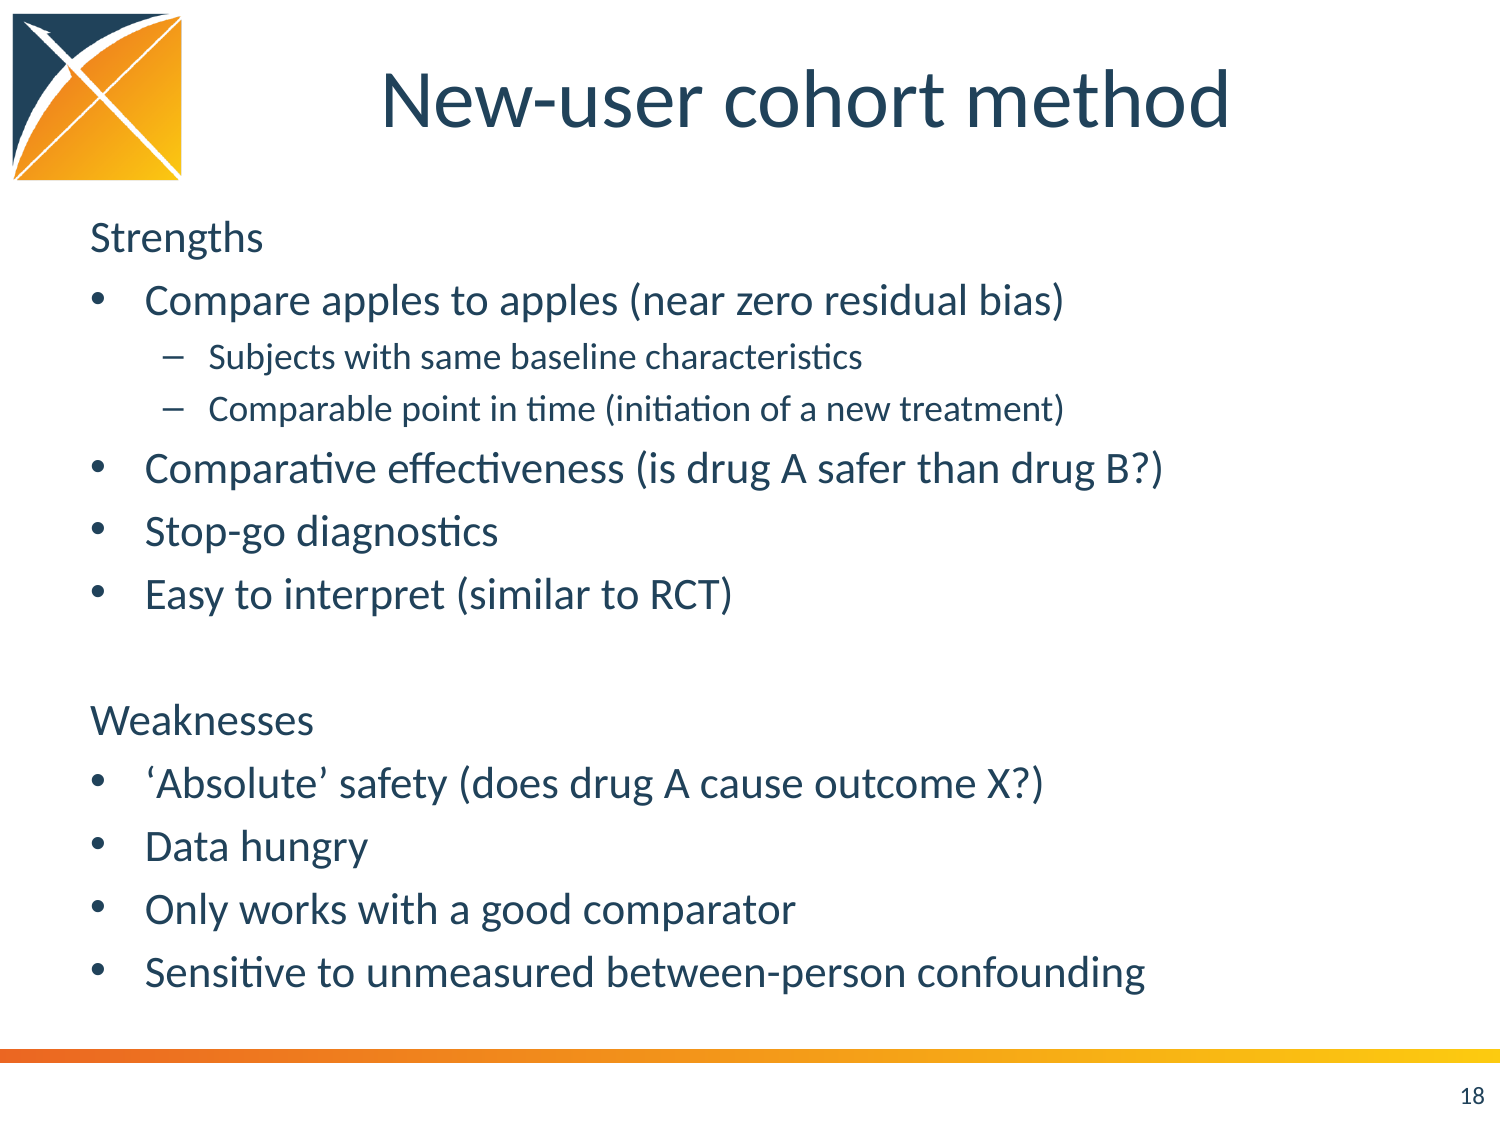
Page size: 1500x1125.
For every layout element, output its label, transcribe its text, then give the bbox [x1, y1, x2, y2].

slide_number 18 [1149, 1065, 1500, 1125]
title New-user cohort method [187, 24, 1425, 163]
picture [0, 0, 206, 200]
list Strengths Compare apples to apples (near zero residual bias) Subjects with same baseline characteristics Comparable point in time (initiation of a new treatment) Comparative effectiveness (is drug A safer than drug B?) Stop-go diagnostics Easy to interpret (similar to RCT) Weaknesses ‘Absolute’ safety (does drug A cause outcome X?) Data hungry Only works with a good comparator Sensitive to unmeasured between-person confounding [75, 200, 1425, 1005]
